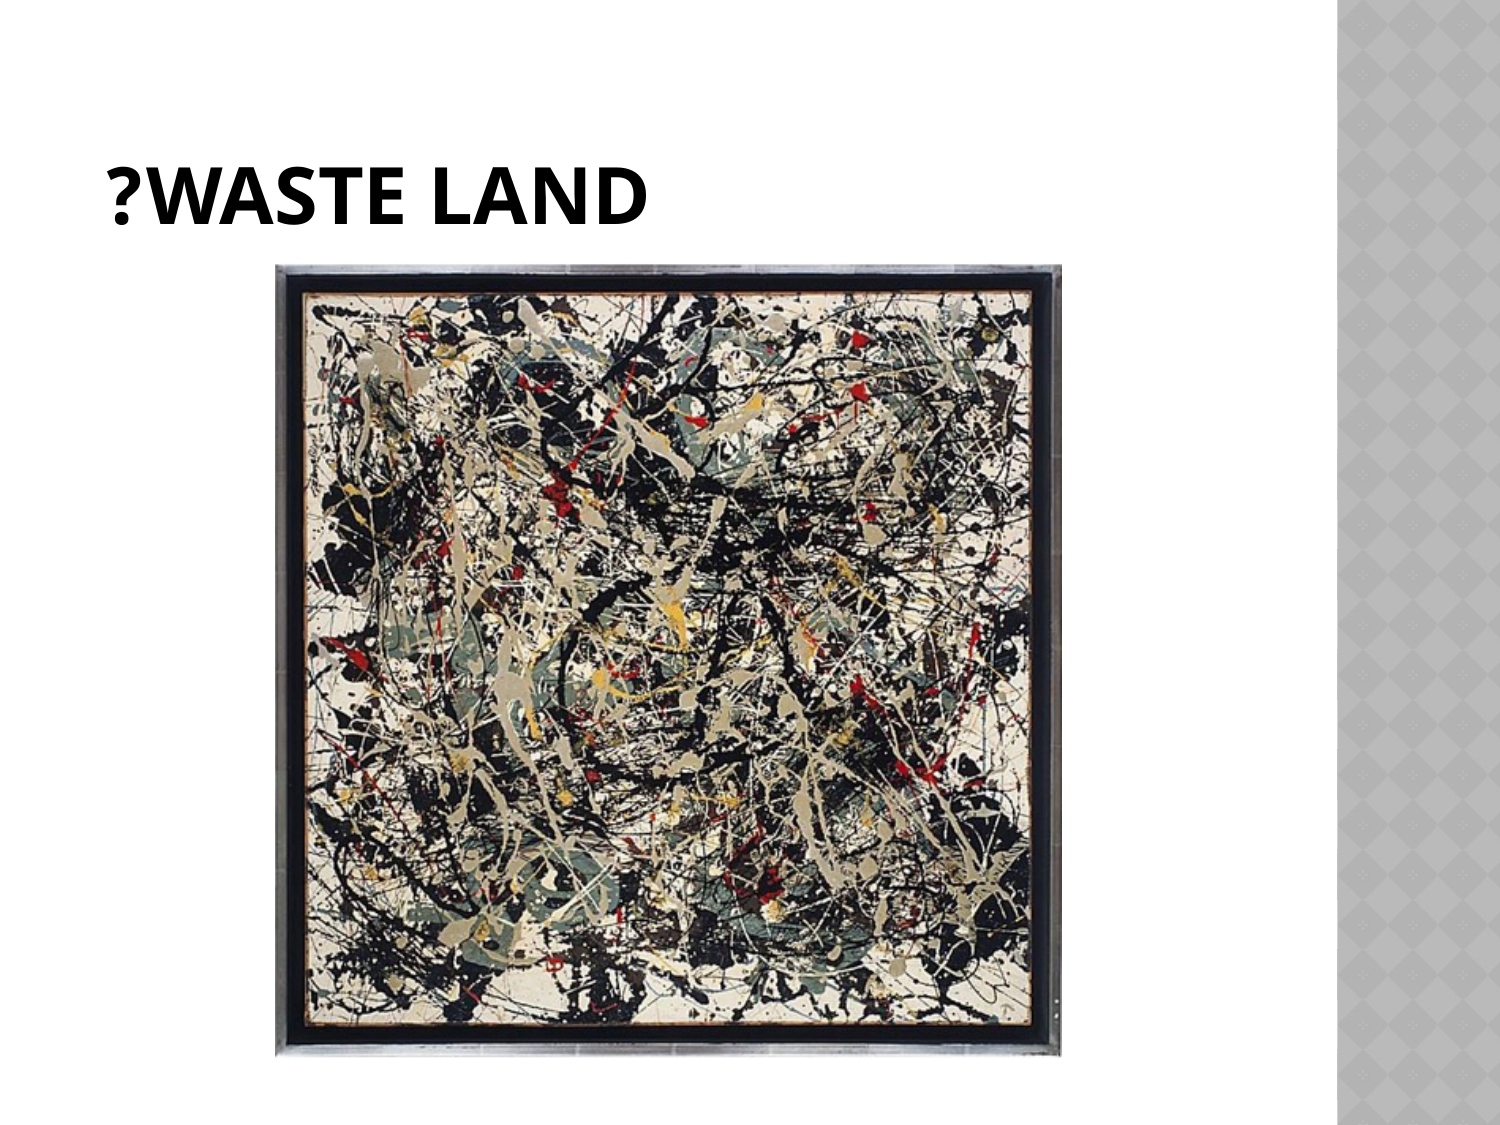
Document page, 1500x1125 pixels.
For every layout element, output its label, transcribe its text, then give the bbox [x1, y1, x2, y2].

title Waste Land? [75, 52, 1263, 240]
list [275, 263, 1062, 1060]
